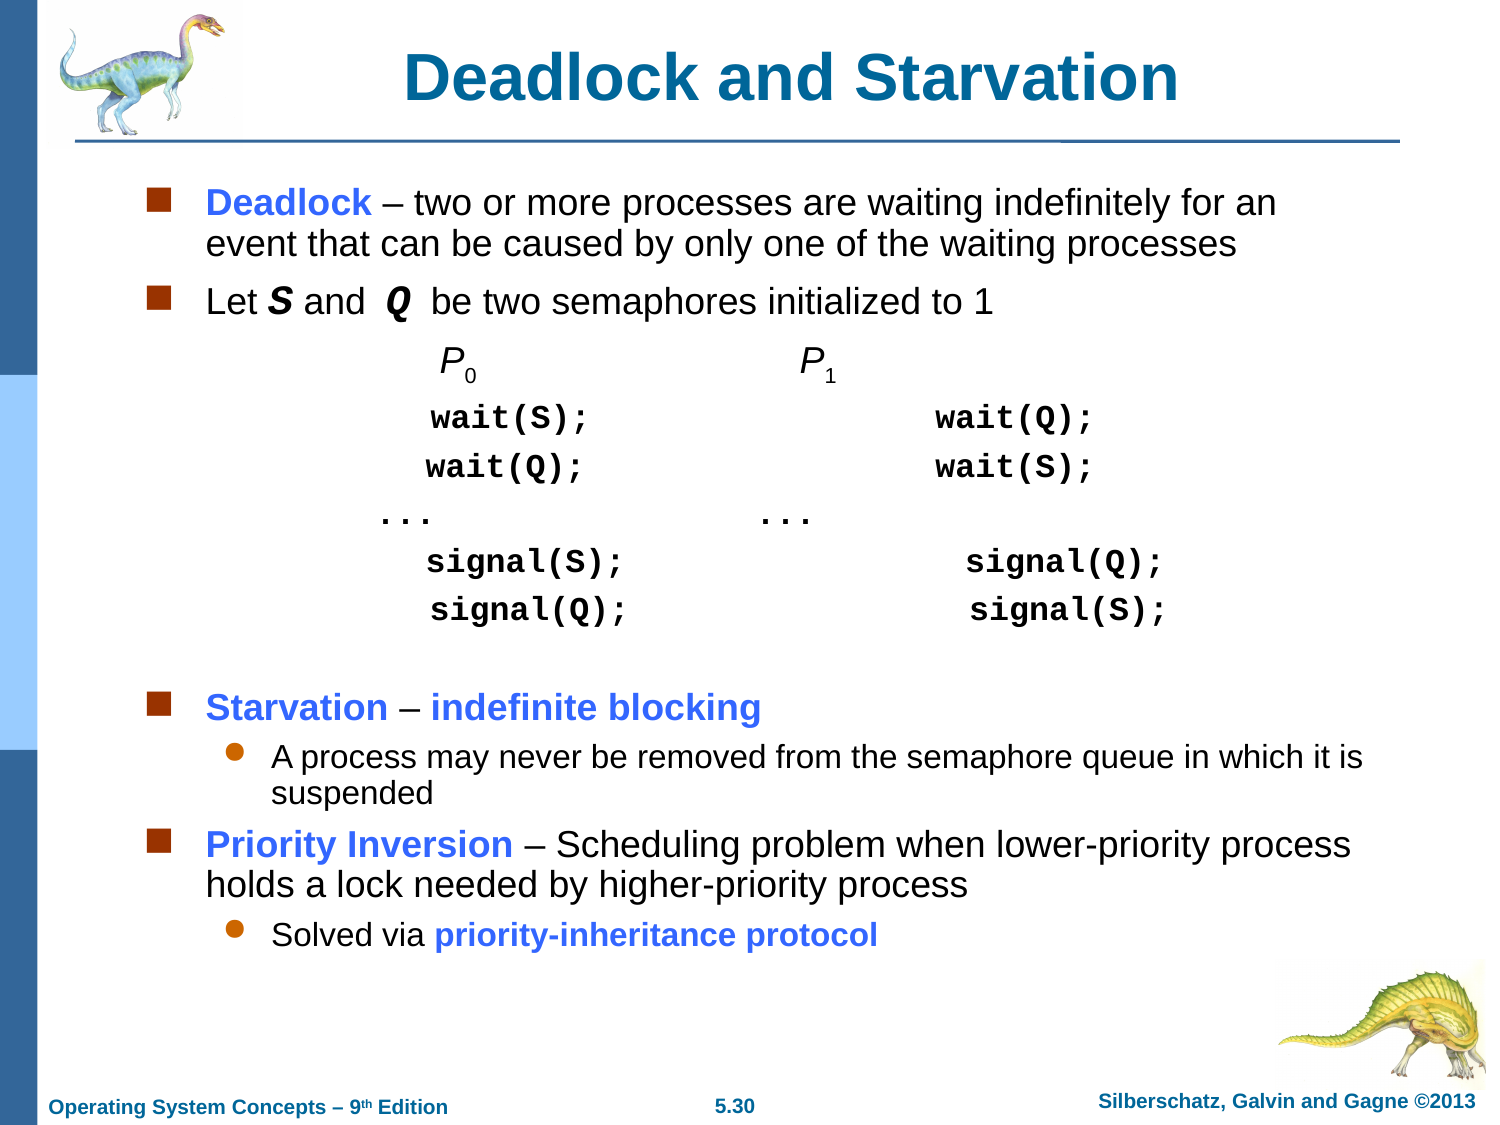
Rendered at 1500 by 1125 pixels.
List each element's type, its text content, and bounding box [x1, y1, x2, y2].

picture [46, 0, 243, 149]
title Deadlock and Starvation [159, 26, 1425, 122]
picture [1275, 959, 1486, 1090]
list Deadlock – two or more processes are waiting indefinitely for an event that can be caused by only one of the waiting processes Let S and Q be two semaphores initialized to 1 P0 P1 wait(S); wait(Q); wait(Q); wait(S); ... ... signal(S); signal(Q); signal(Q); signal(S); Starvation – indefinite blocking A process may never be removed from the semaphore queue in which it is suspended Priority Inversion – Scheduling problem when lower-priority process holds a lock needed by higher-priority process Solved via priority-inheritance protocol [134, 176, 1388, 981]
